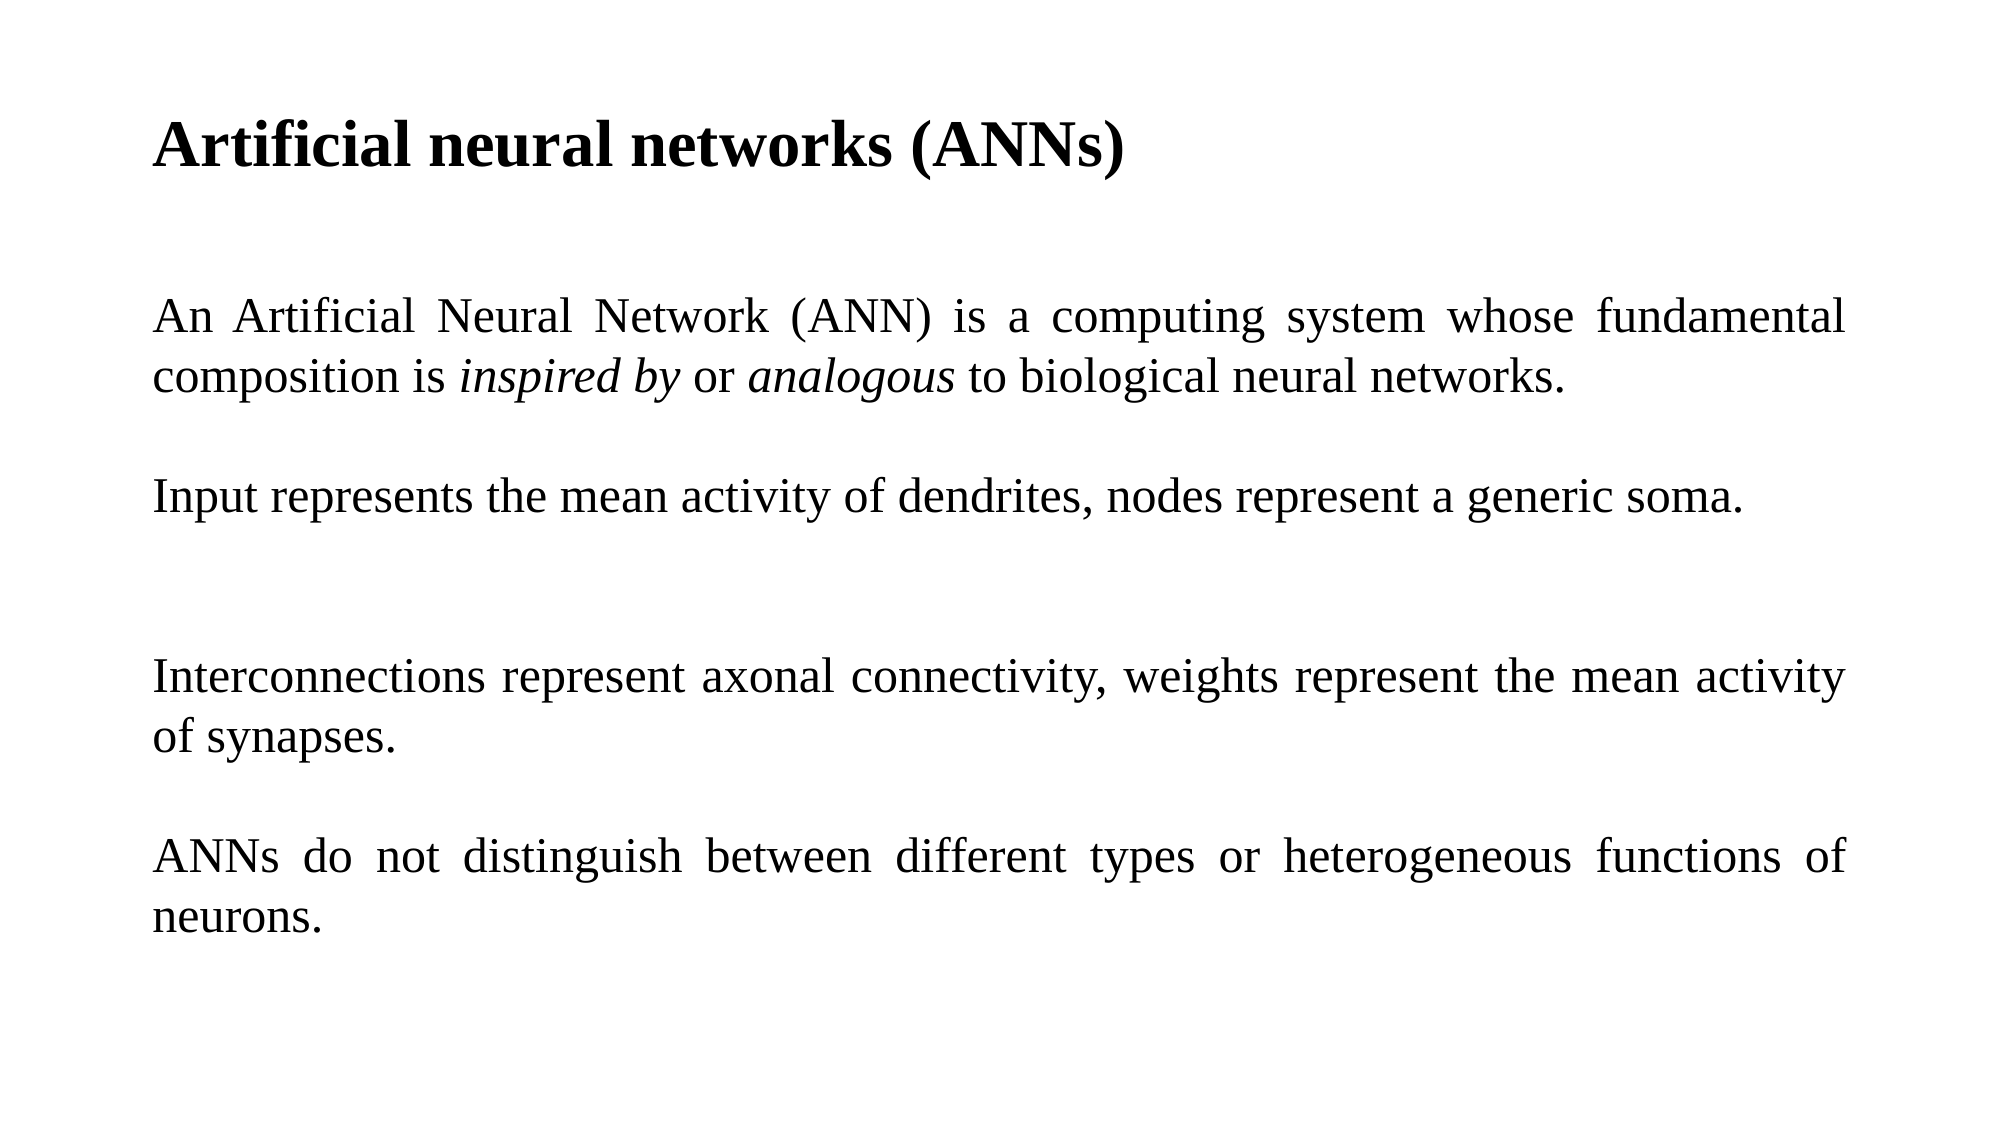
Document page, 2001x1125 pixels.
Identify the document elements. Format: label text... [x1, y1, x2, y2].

text_box Artificial neural networks (ANNs) [137, 93, 1470, 203]
text_box An Artificial Neural Network (ANN) is a computing system whose fundamental composition is inspired by or analogous to biological neural networks. Input represents the mean activity of dendrites, nodes represent a generic soma. Interconnections represent axonal connectivity, weights represent the mean activity of synapses. ANNs do not distinguish between different types or heterogeneous functions of neurons. [137, 274, 1863, 950]
